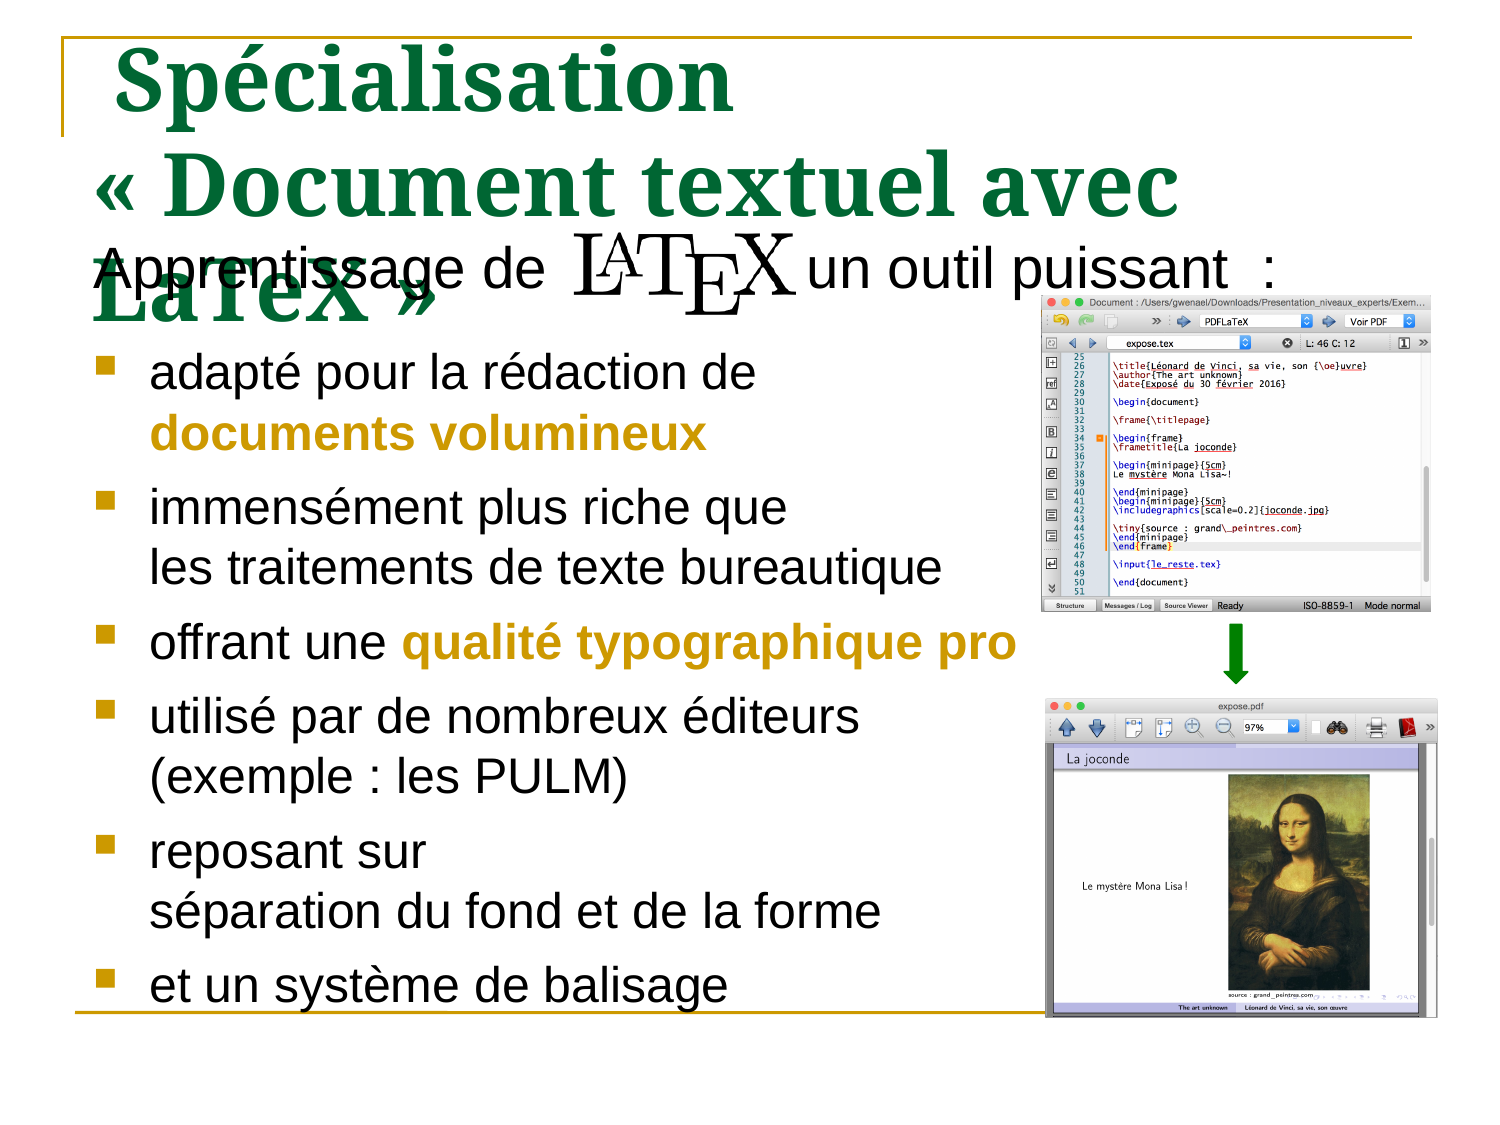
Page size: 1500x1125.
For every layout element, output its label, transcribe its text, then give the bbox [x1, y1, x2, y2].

text_box Spécialisation « Document textuel avec LaTeX » [76, 16, 1427, 223]
picture [1040, 295, 1432, 612]
picture [572, 163, 796, 387]
text_box Apprentissage de un outil puissant : adapté pour la rédaction de documents volumineux immensément plus riche que les traitements de texte bureautique offrant une qualité typographique pro utilisé par de nombreux éditeurs (exemple : les PULM) reposant sur séparation du fond et de la forme et un système de balisage [78, 223, 1427, 1125]
picture [1044, 698, 1438, 1018]
text_box [1224, 624, 1248, 684]
